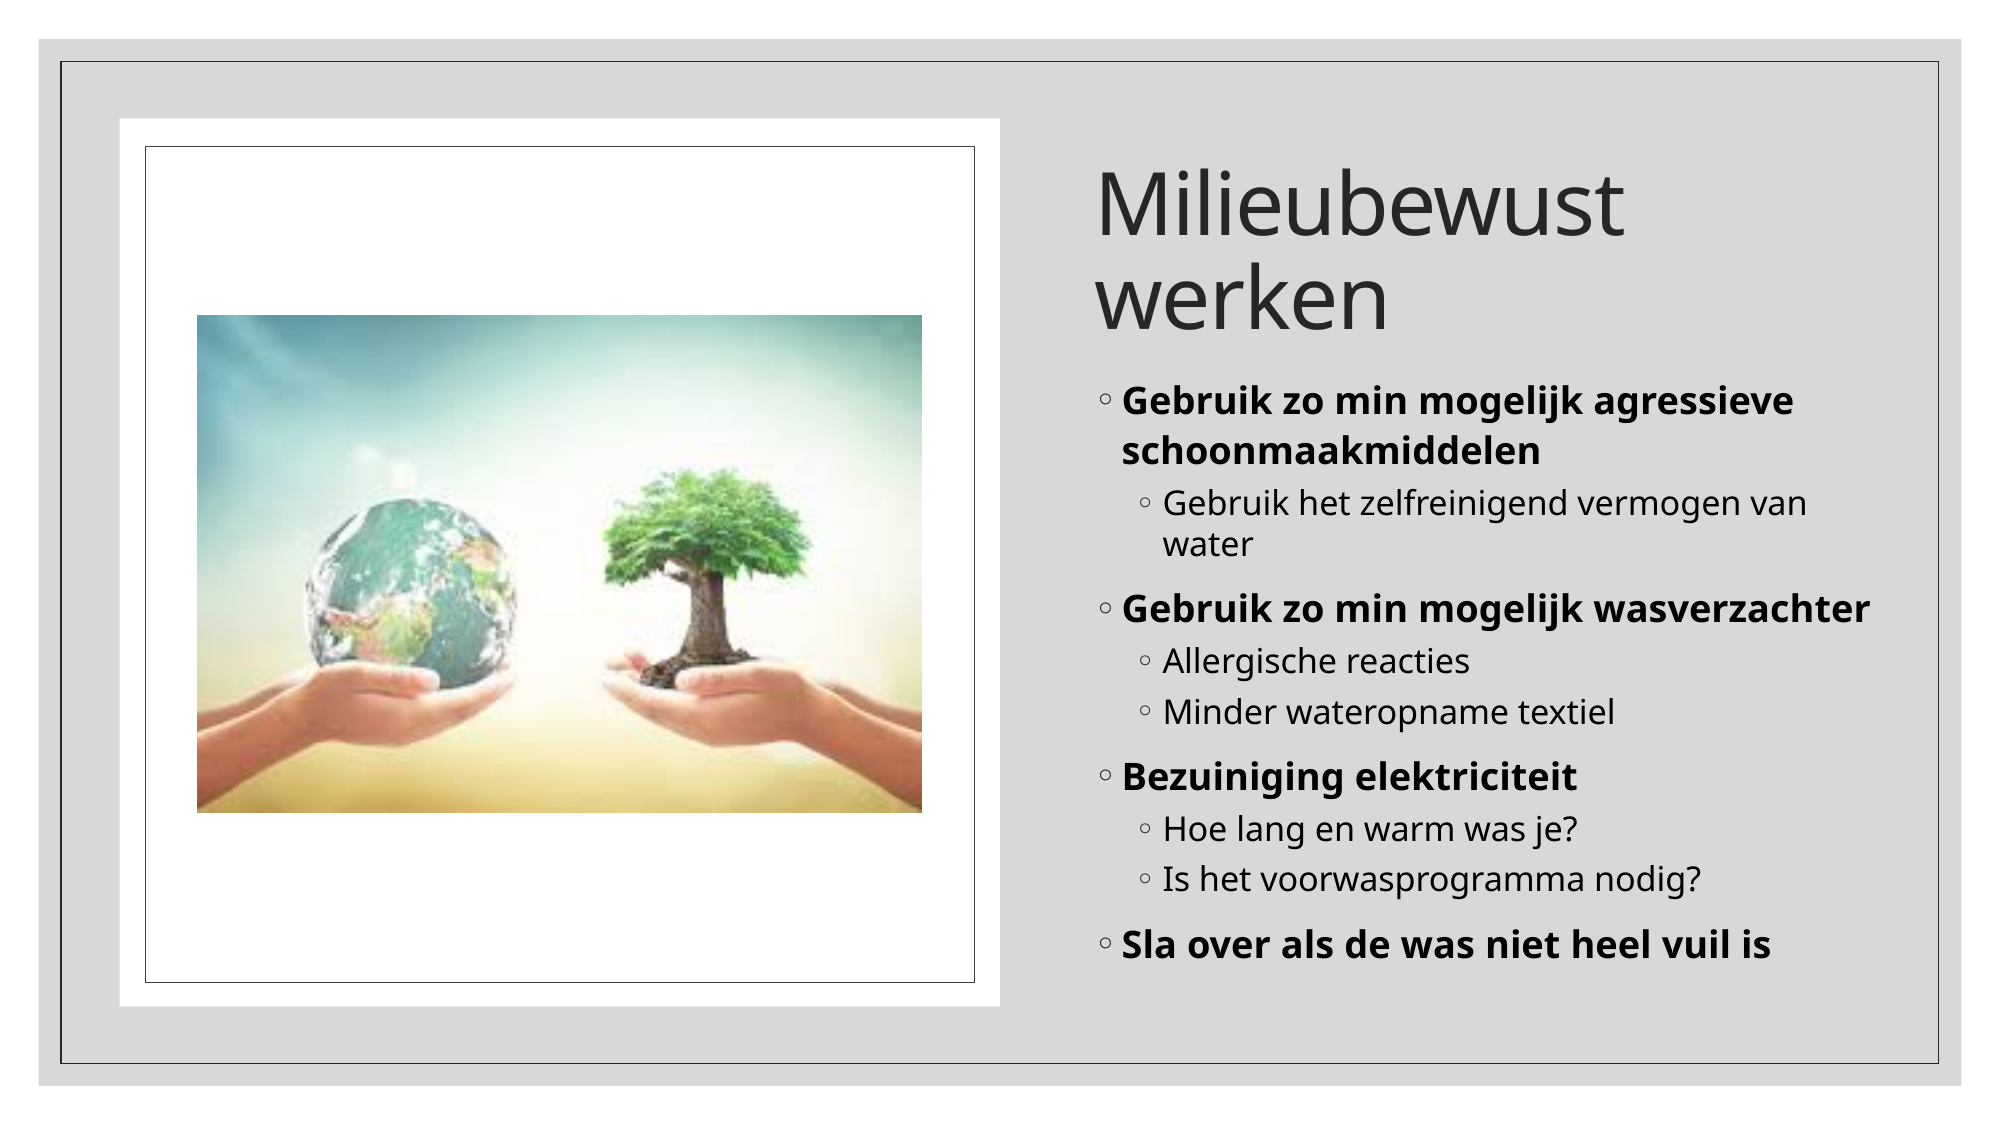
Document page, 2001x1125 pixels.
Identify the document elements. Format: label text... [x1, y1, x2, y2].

text_box [119, 118, 1000, 1007]
text_box [145, 146, 975, 983]
picture [197, 315, 922, 813]
title Milieubewust werken [1079, 119, 1893, 364]
list Gebruik zo min mogelijk agressieve schoonmaakmiddelen Gebruik het zelfreinigend vermogen van water Gebruik zo min mogelijk wasverzachter Allergische reacties Minder wateropname textiel Bezuiniging elektriciteit Hoe lang en warm was je? Is het voorwasprogramma nodig? Sla over als de was niet heel vuil is [1079, 364, 1893, 1045]
